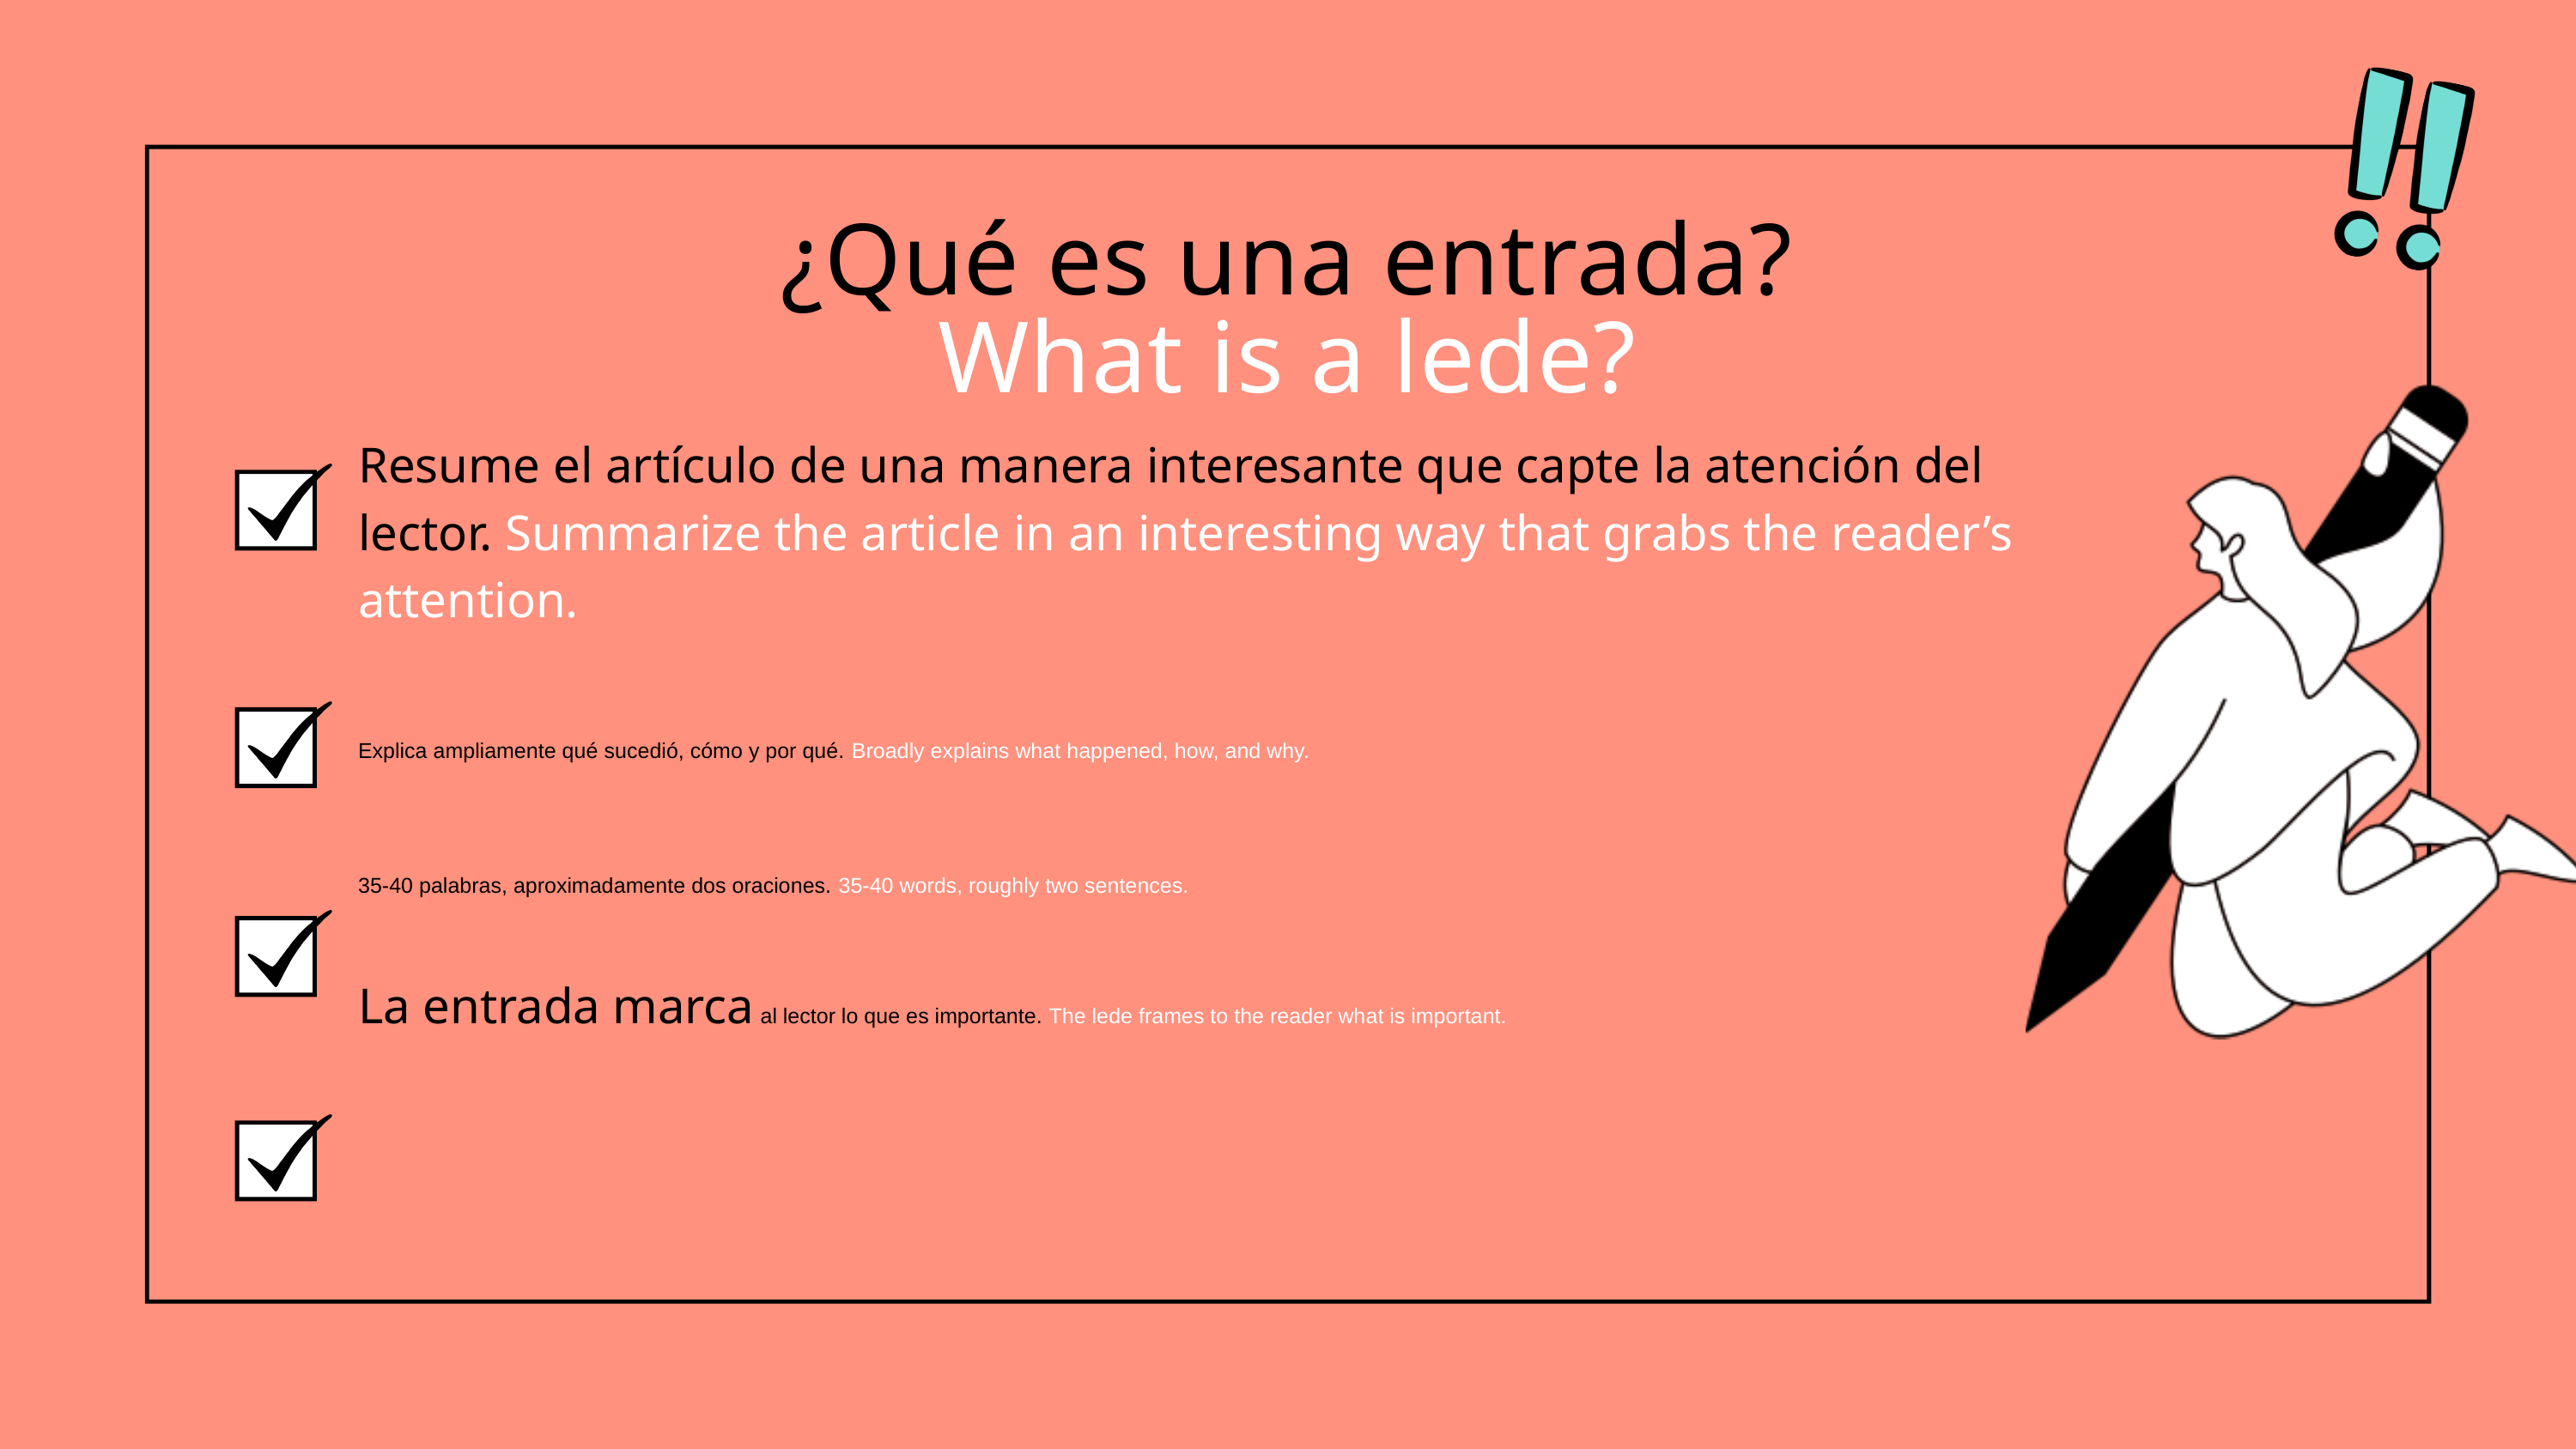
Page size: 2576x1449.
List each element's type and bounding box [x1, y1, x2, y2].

picture [2026, 385, 2576, 1040]
text_box [2324, 64, 2479, 276]
text_box [234, 463, 333, 551]
text_box [234, 1113, 333, 1202]
text_box [234, 700, 333, 789]
text_box [144, 144, 2432, 1304]
text_box [234, 909, 333, 997]
